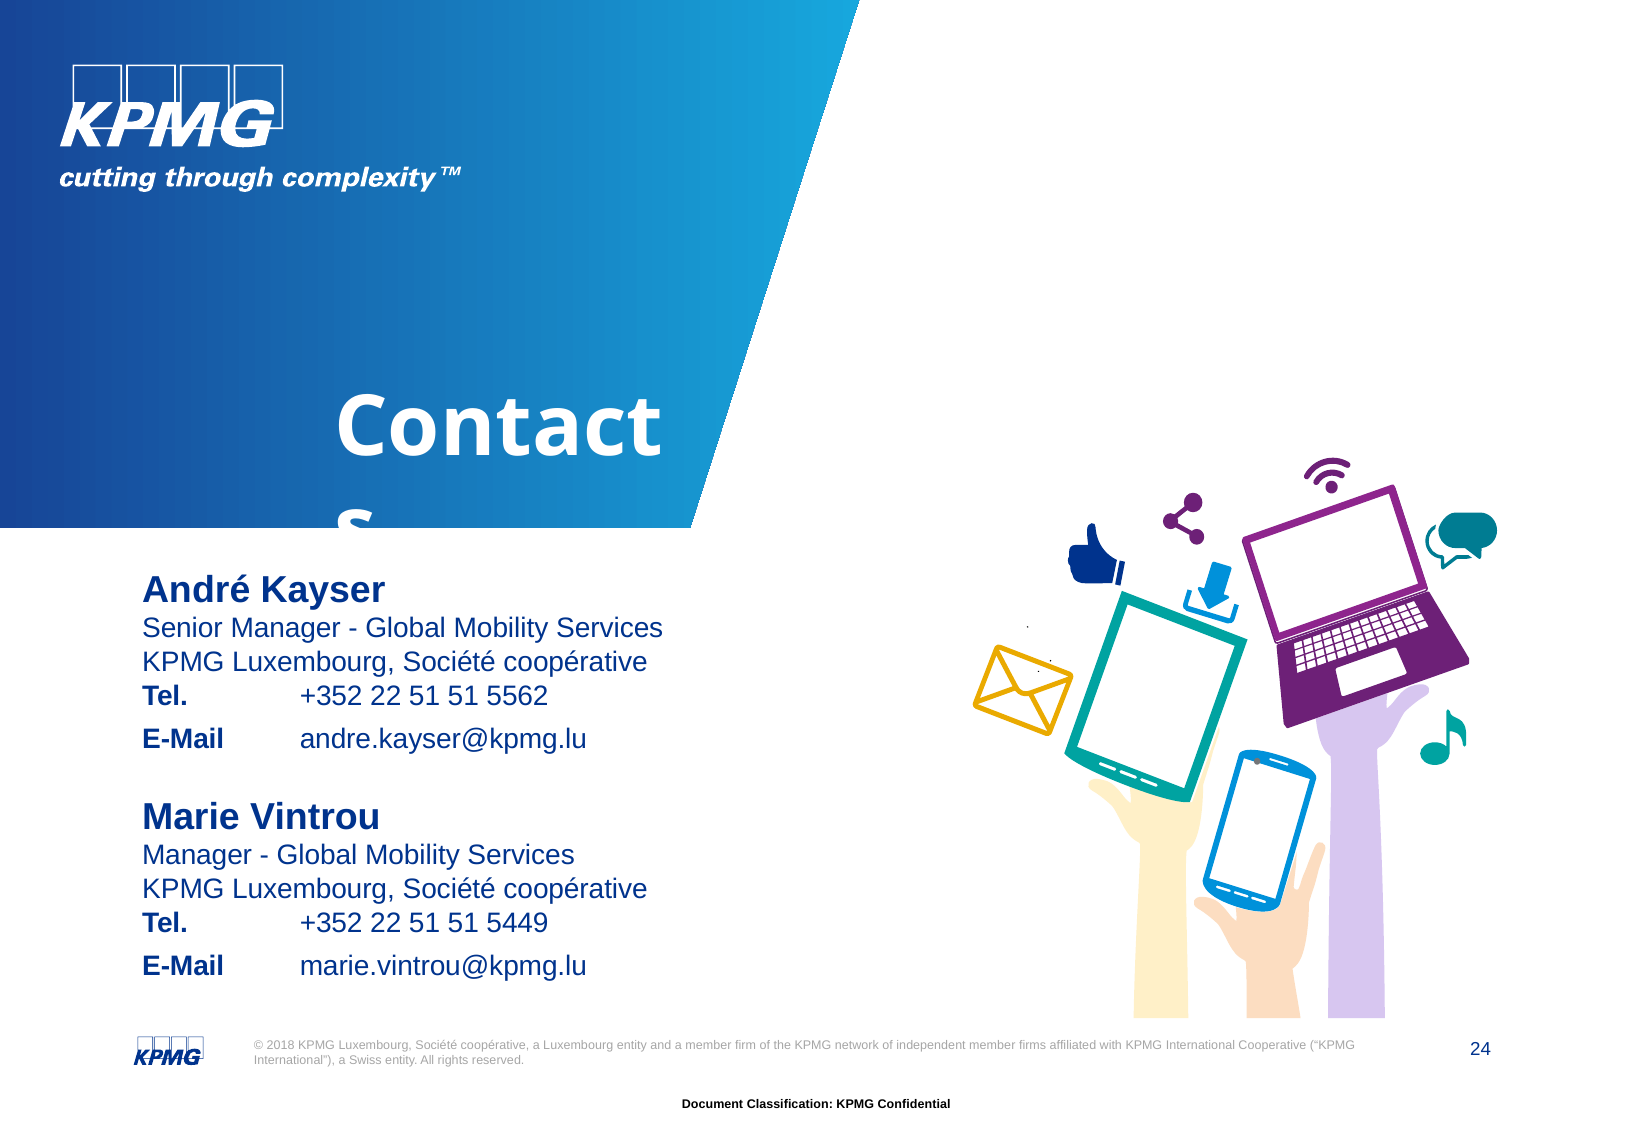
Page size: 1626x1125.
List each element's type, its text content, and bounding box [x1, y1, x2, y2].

text_box Contacts [334, 370, 698, 574]
text_box Marie Vintrou Manager - Global Mobility Services KPMG Luxembourg, Société coopérative Tel. +352 22 51 51 5449 E-Mail marie.vintrou@kpmg.lu [127, 784, 828, 991]
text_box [980, 452, 1498, 1019]
text_box André Kayser Senior Manager - Global Mobility Services KPMG Luxembourg, Société coopérative Tel. +352 22 51 51 5562 E-Mail andre.kayser@kpmg.lu [127, 557, 828, 764]
